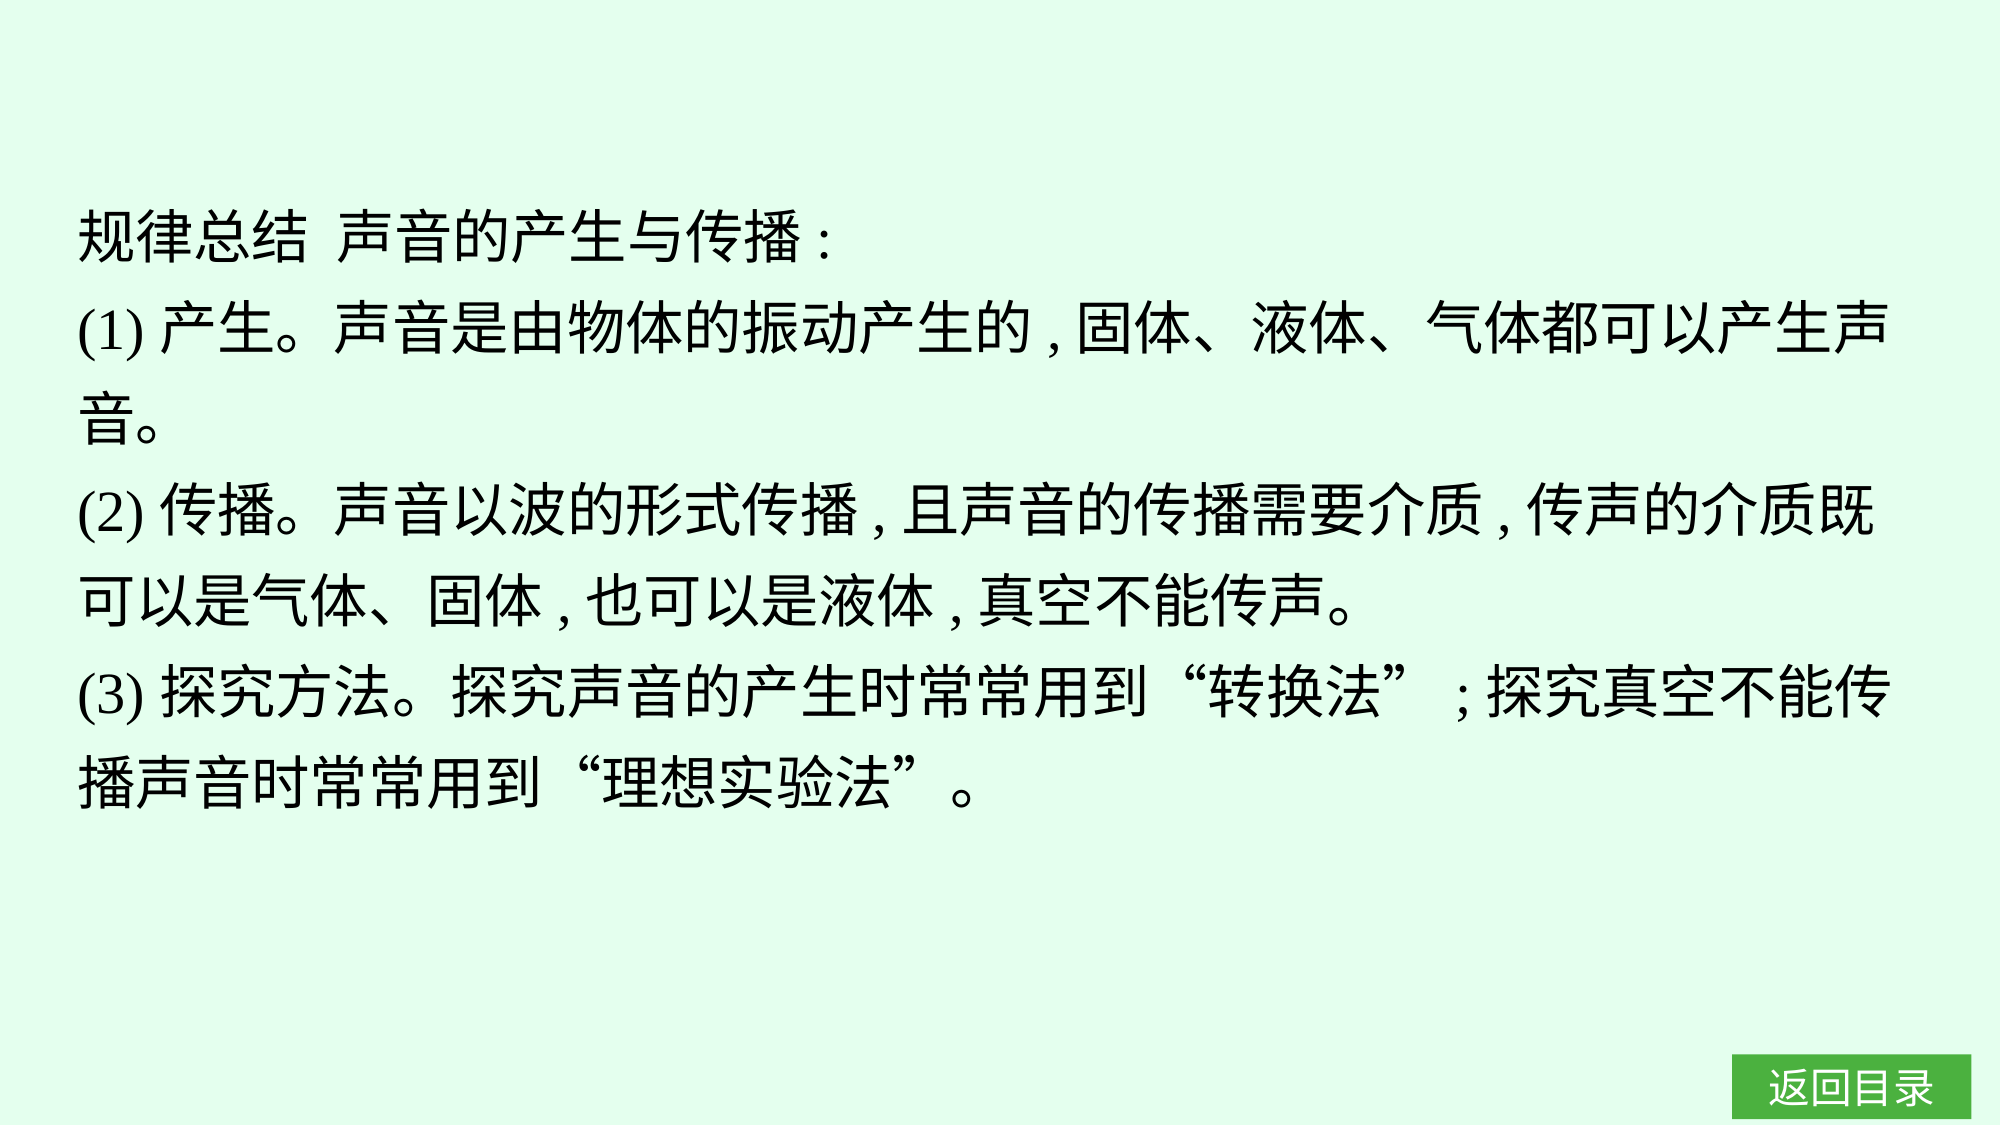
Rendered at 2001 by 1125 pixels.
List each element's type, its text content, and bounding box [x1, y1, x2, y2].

text_box 规律总结 声音的产生与传播: (1)产生。声音是由物体的振动产生的,固体、液体、气体都可以产生声音。 (2)传播。声音以波的形式传播,且声音的传播需要介质,传声的介质既可以是气体、固体,也可以是液体,真空不能传声。 (3)探究方法。探究声音的产生时常常用到“转换法”;探究真空不能传播声音时常常用到“理想实验法”。 [62, 172, 1938, 824]
